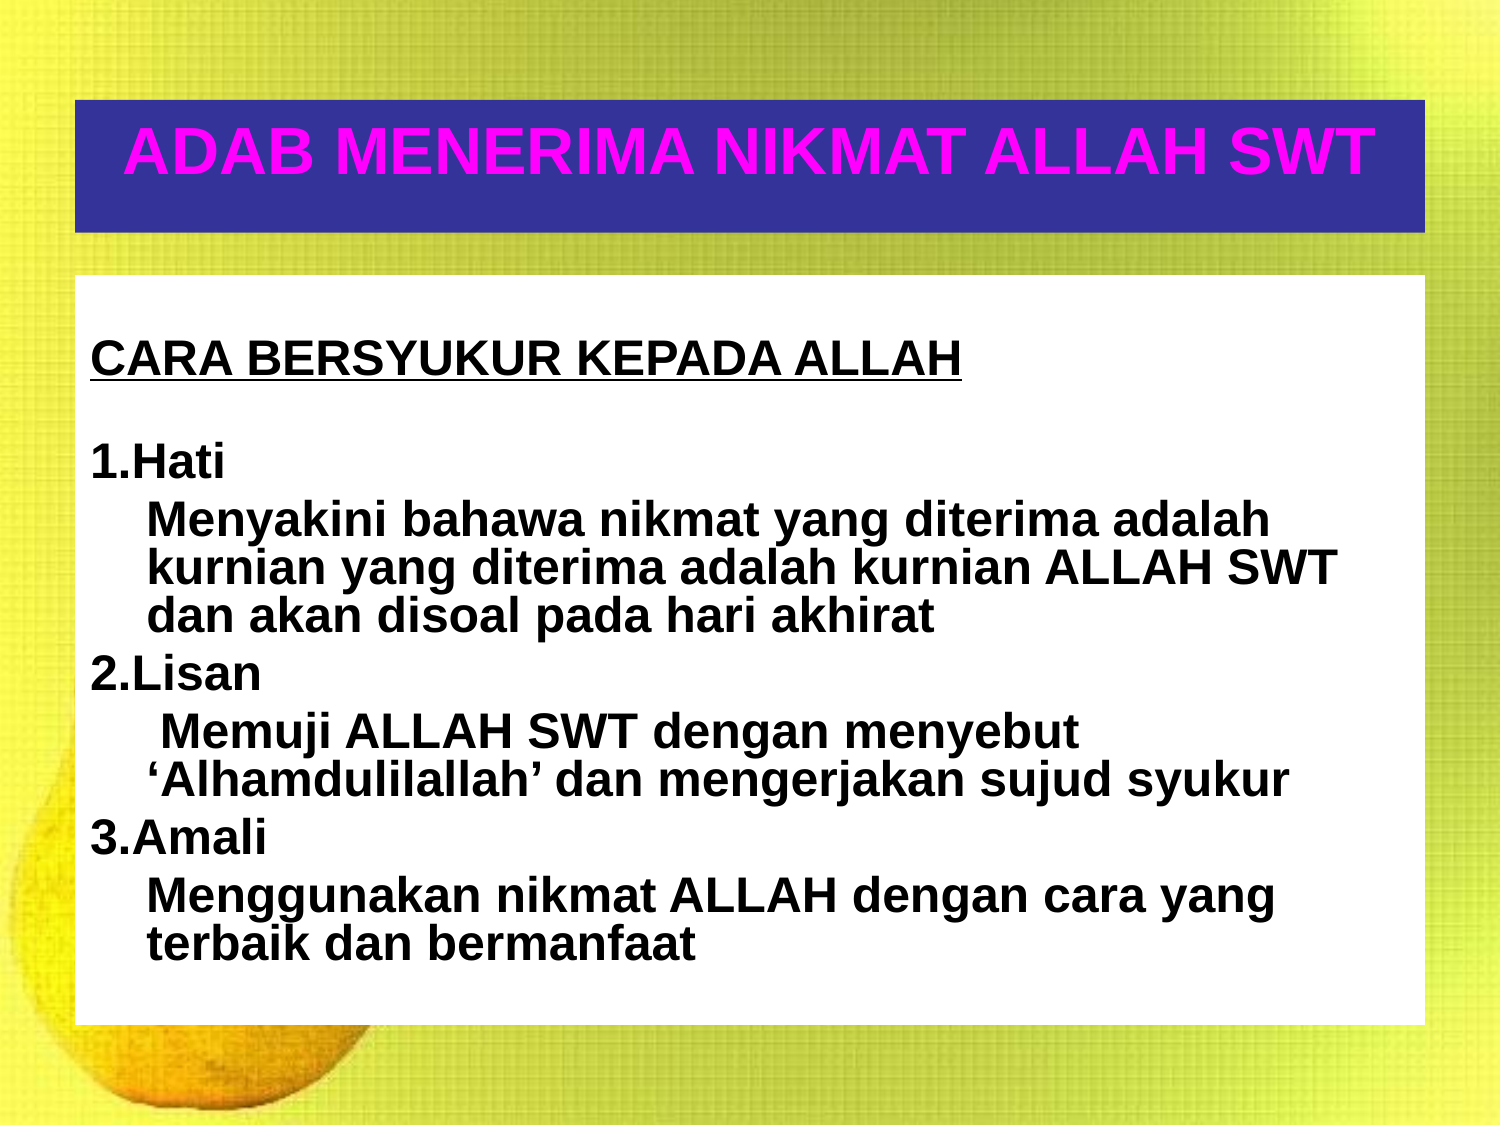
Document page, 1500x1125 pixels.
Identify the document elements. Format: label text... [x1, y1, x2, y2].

title ADAB MENERIMA NIKMAT ALLAH SWT [75, 99, 1425, 233]
list CARA BERSYUKUR KEPADA ALLAH 1.Hati Menyakini bahawa nikmat yang diterima adalah kurnian yang diterima adalah kurnian ALLAH SWT dan akan disoal pada hari akhirat 2.Lisan Memuji ALLAH SWT dengan menyebut ‘Alhamdulilallah’ dan mengerjakan sujud syukur 3.Amali Menggunakan nikmat ALLAH dengan cara yang terbaik dan bermanfaat [75, 275, 1425, 1025]
picture [0, 0, 1500, 1125]
